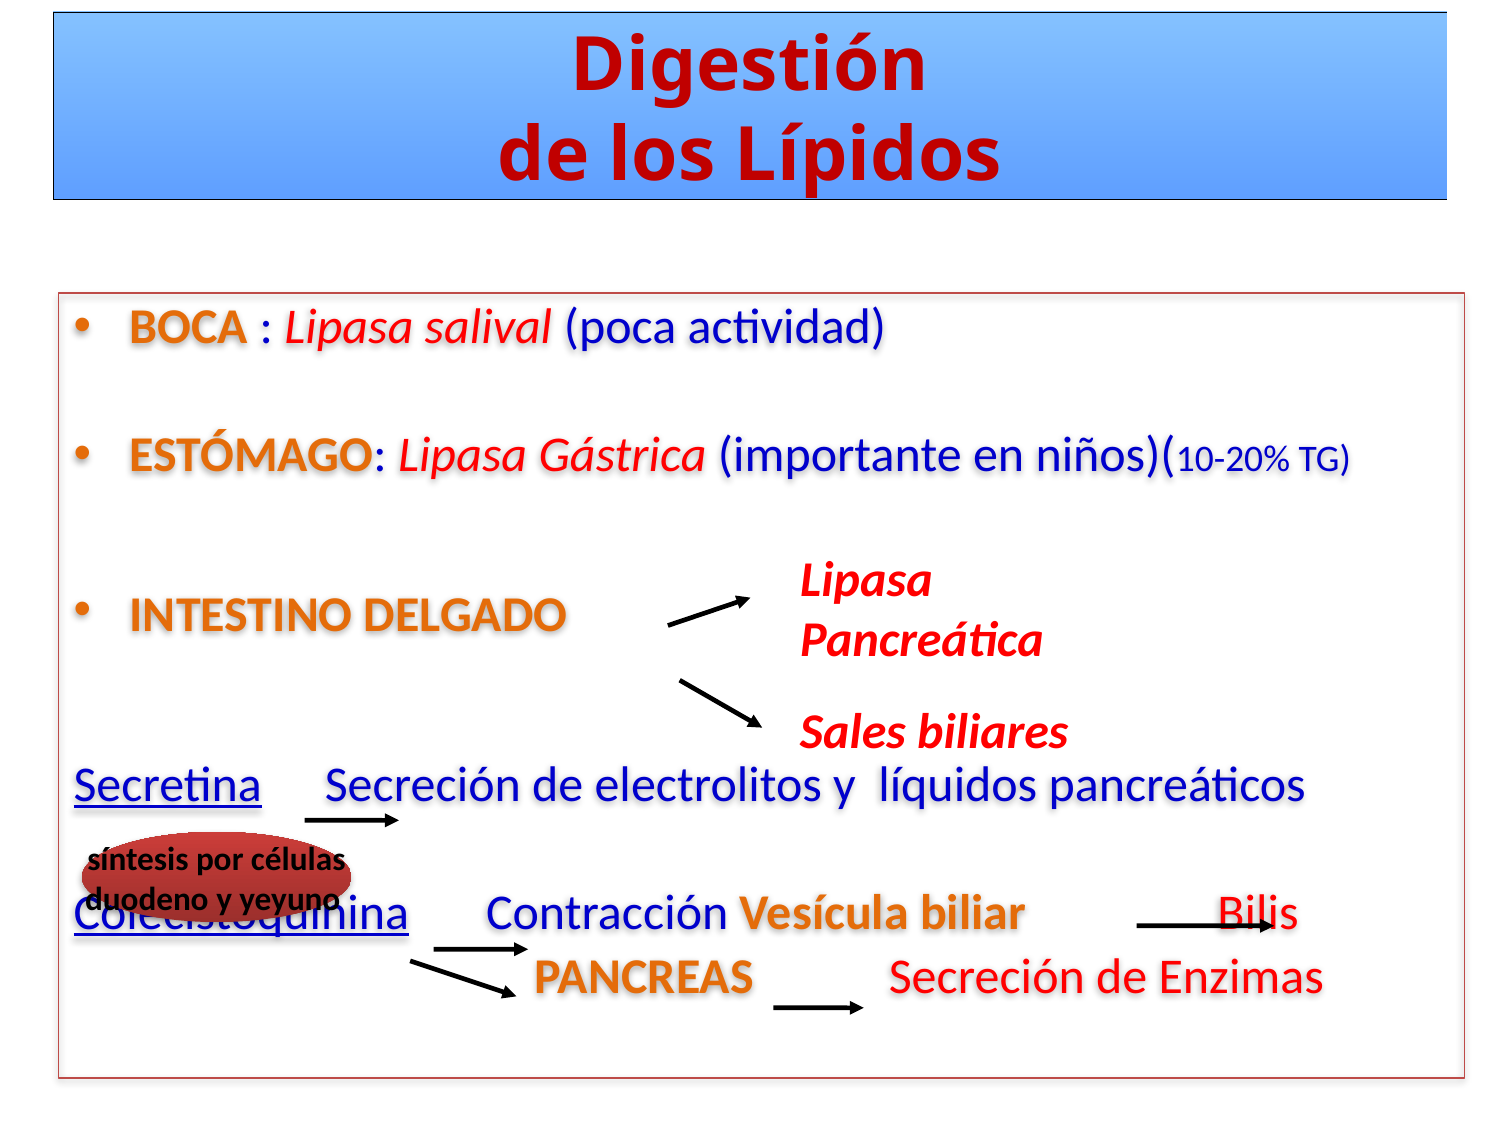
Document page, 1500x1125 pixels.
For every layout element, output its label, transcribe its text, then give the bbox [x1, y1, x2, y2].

text_box [1136, 919, 1275, 933]
list BOCA : Lipasa salival (poca actividad) ESTÓMAGO: Lipasa Gástrica (importante en niños)(10-20% TG) INTESTINO DELGADO Secretina Secreción de electrolitos y líquidos pancreáticos Colecistoquinina Contracción Vesícula biliar Bilis PANCREAS Secreción de Enzimas [58, 292, 1465, 1079]
text_box [304, 814, 399, 827]
text_box síntesis por células duodeno y yeyuno [81, 831, 352, 923]
title Digestión de los Lípidos [53, 11, 1447, 200]
text_box [410, 960, 517, 999]
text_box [667, 538, 1125, 768]
text_box [433, 943, 529, 956]
text_box [773, 1001, 864, 1015]
